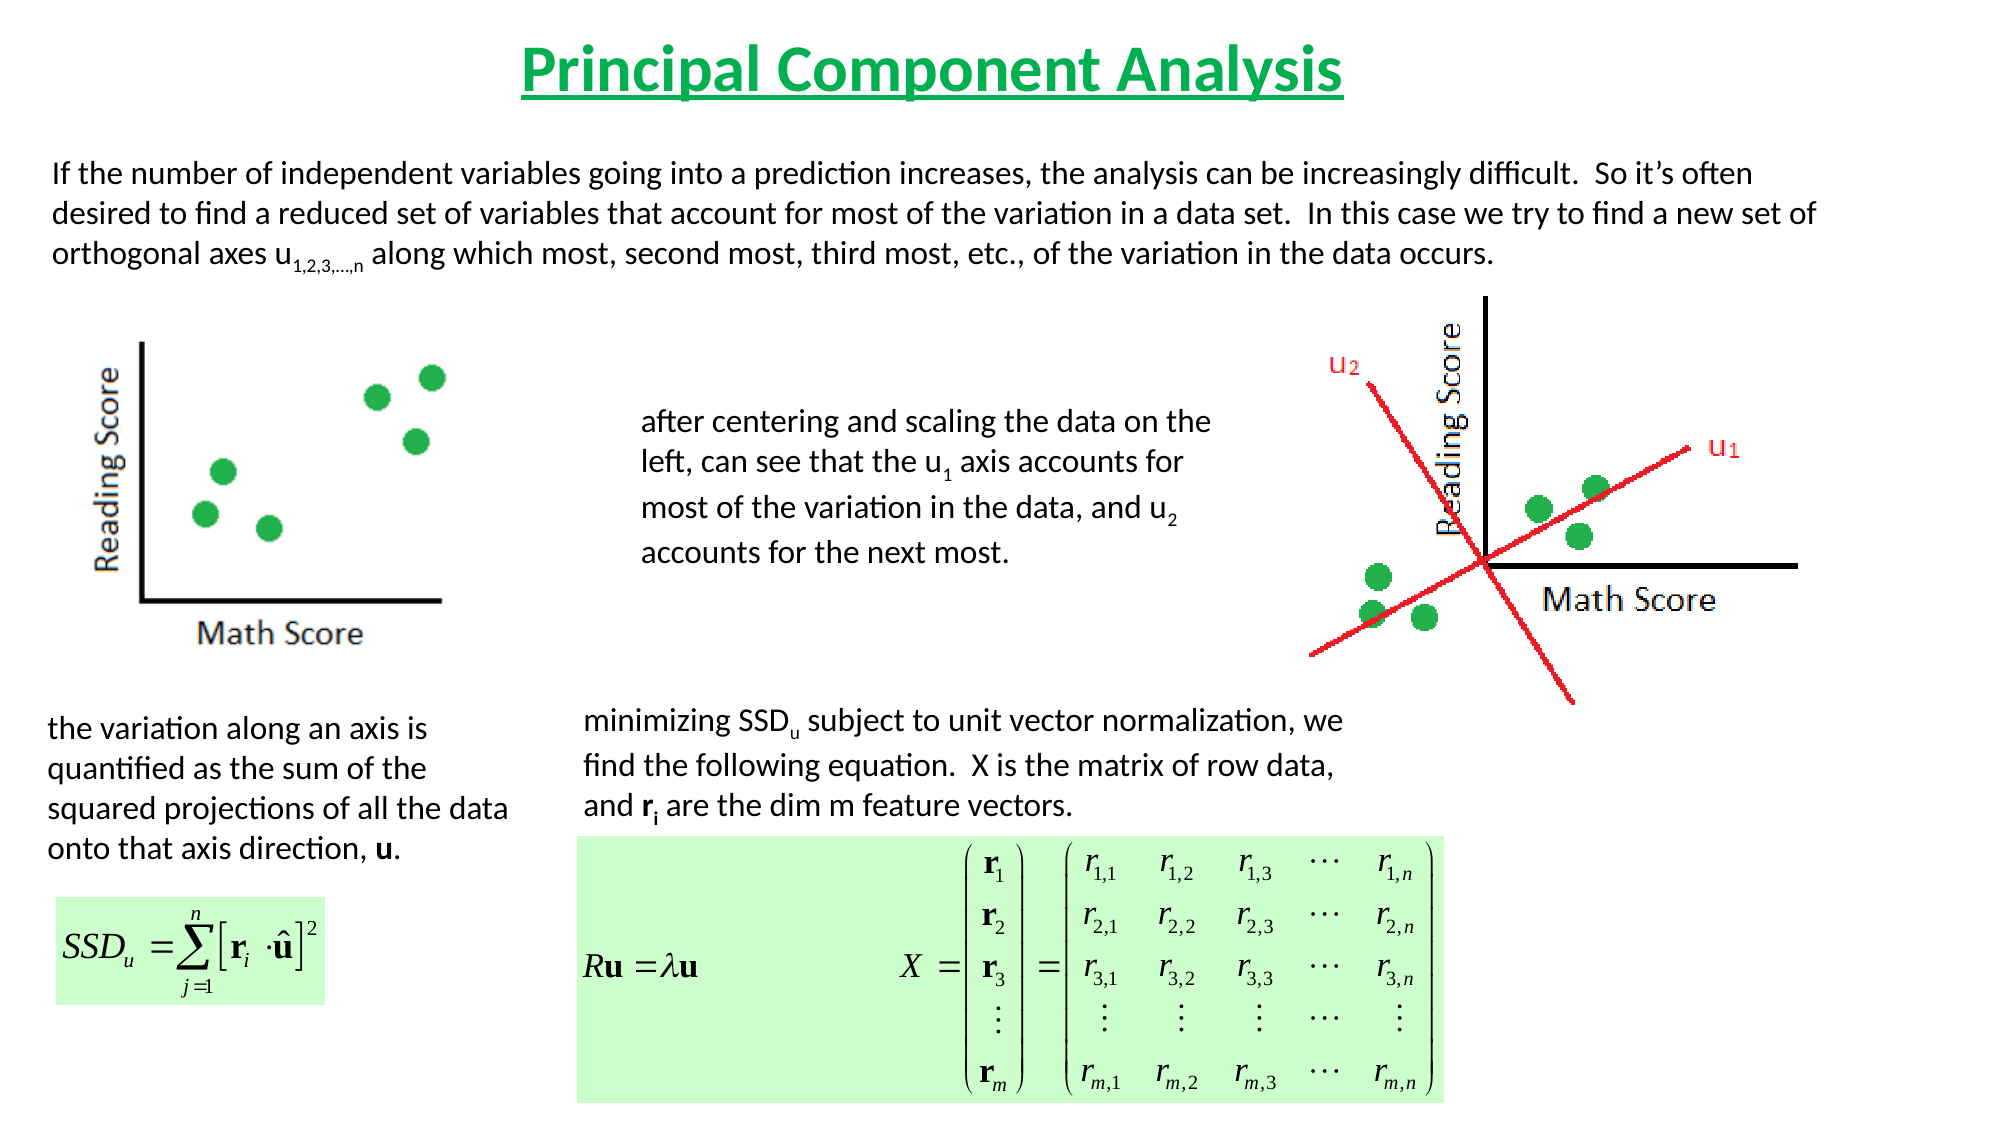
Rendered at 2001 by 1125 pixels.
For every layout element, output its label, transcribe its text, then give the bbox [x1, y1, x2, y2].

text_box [576, 835, 1444, 1103]
text_box the variation along an axis is quantified as the sum of the squared projections of all the data onto that axis direction, u. [32, 698, 556, 874]
text_box minimizing SSDu subject to unit vector normalization, we find the following equation. X is the matrix of row data, and ri are the dim m feature vectors. [568, 690, 1407, 837]
picture [1295, 290, 1813, 711]
text_box Principal Component Analysis [506, 16, 1376, 112]
picture [71, 328, 477, 661]
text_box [55, 896, 325, 1005]
text_box after centering and scaling the data on the left, can see that the u1 axis accounts for most of the variation in the data, and u2 accounts for the next most. [626, 392, 1254, 578]
text_box If the number of independent variables going into a prediction increases, the analysis can be increasingly difficult. So it’s often desired to find a reduced set of variables that account for most of the variation in a data set. In this case we try to find a new set of orthogonal axes u1,2,3,…,n along which most, second most, third most, etc., of the variation in the data occurs. [37, 144, 1866, 284]
